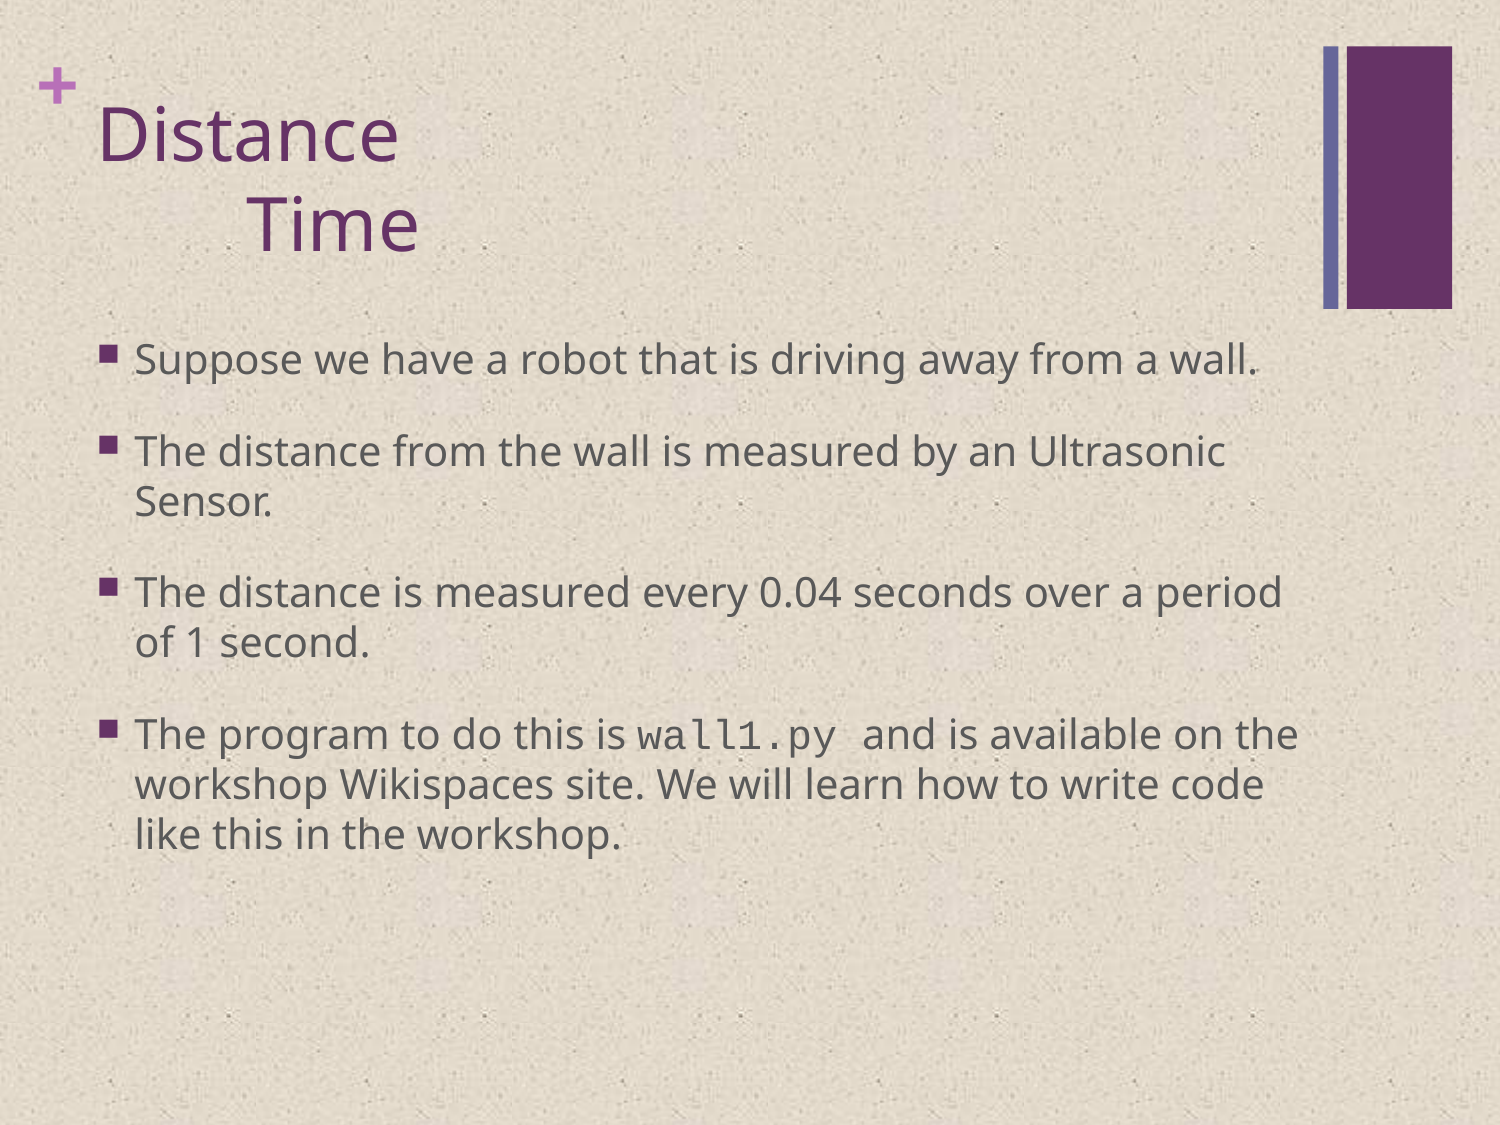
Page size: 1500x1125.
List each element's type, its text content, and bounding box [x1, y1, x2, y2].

picture [0, 0, 1500, 1125]
list Suppose we have a robot that is driving away from a wall. The distance from the wall is measured by an Ultrasonic Sensor. The distance is measured every 0.04 seconds over a period of 1 second. The program to do this is wall1.py and is available on the workshop Wikispaces site. We will learn how to write code like this in the workshop. [81, 324, 1322, 1005]
title Distance Time [81, 79, 1322, 263]
